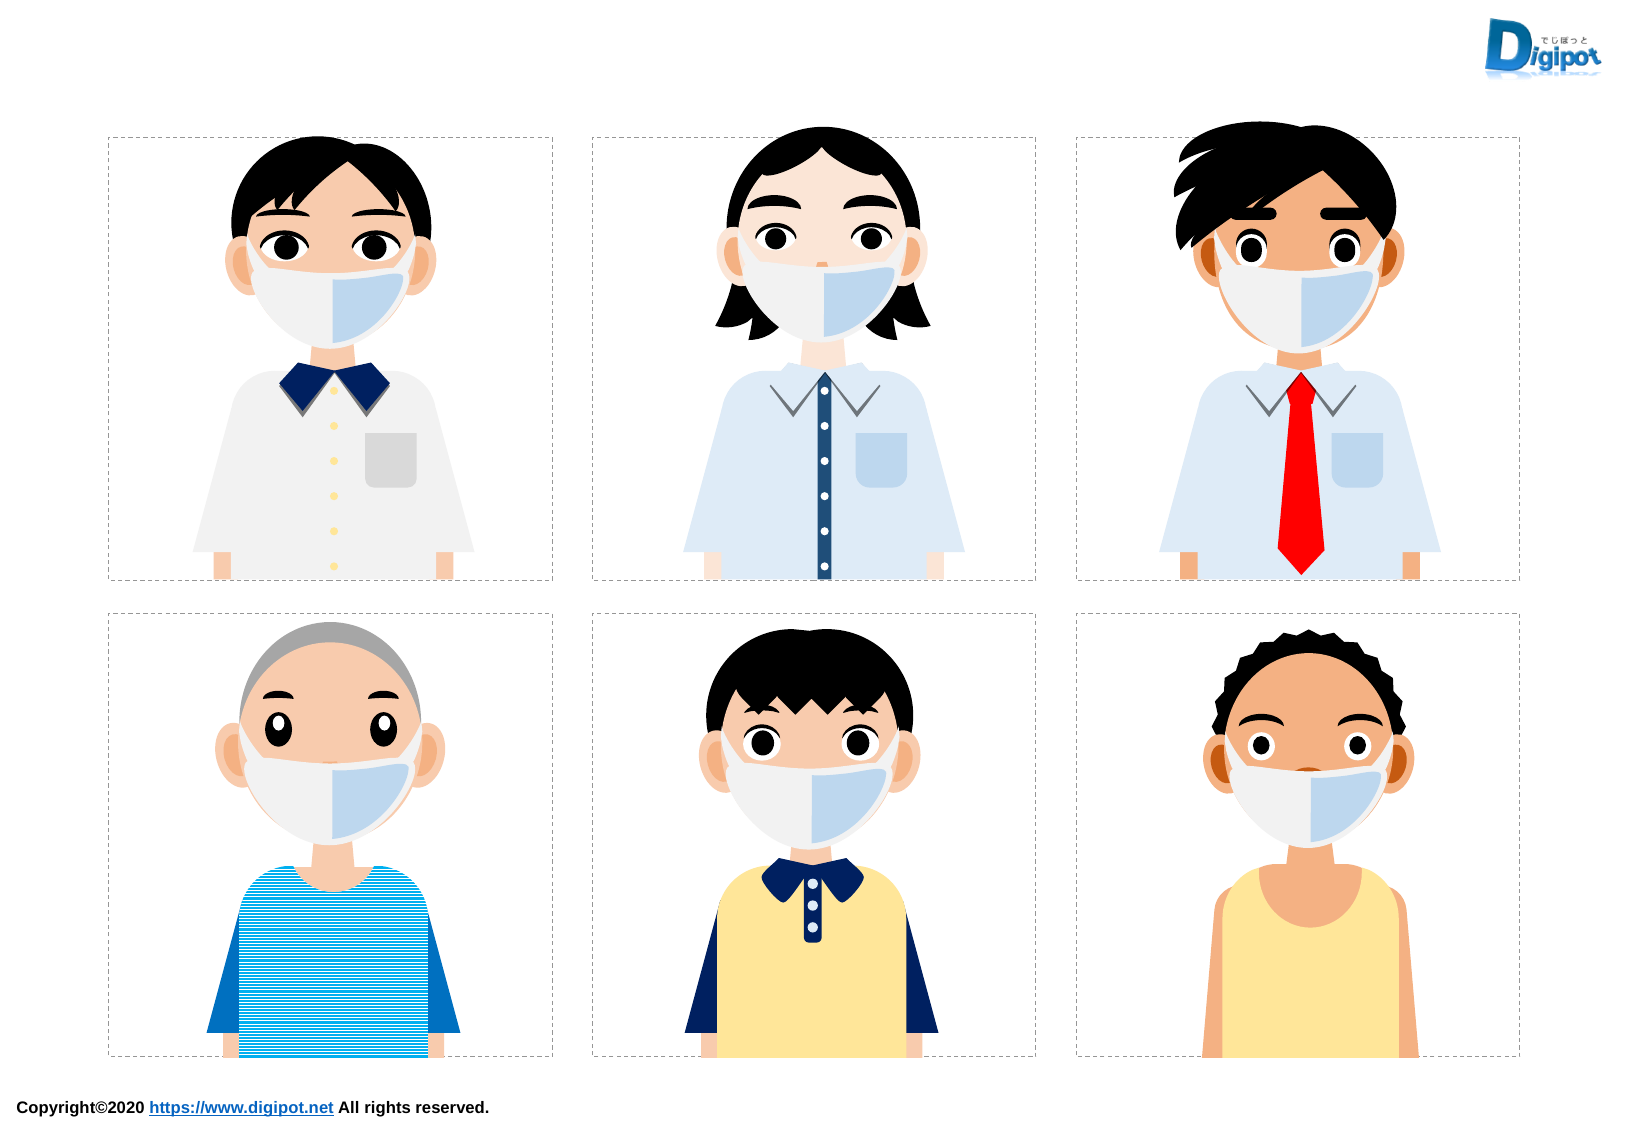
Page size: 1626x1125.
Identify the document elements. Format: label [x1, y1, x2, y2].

text_box [206, 621, 461, 1058]
text_box [684, 629, 939, 1058]
picture [1485, 18, 1602, 82]
text_box [192, 136, 475, 580]
text_box [1155, 97, 1442, 580]
text_box [1203, 629, 1414, 1061]
text_box [682, 126, 966, 580]
